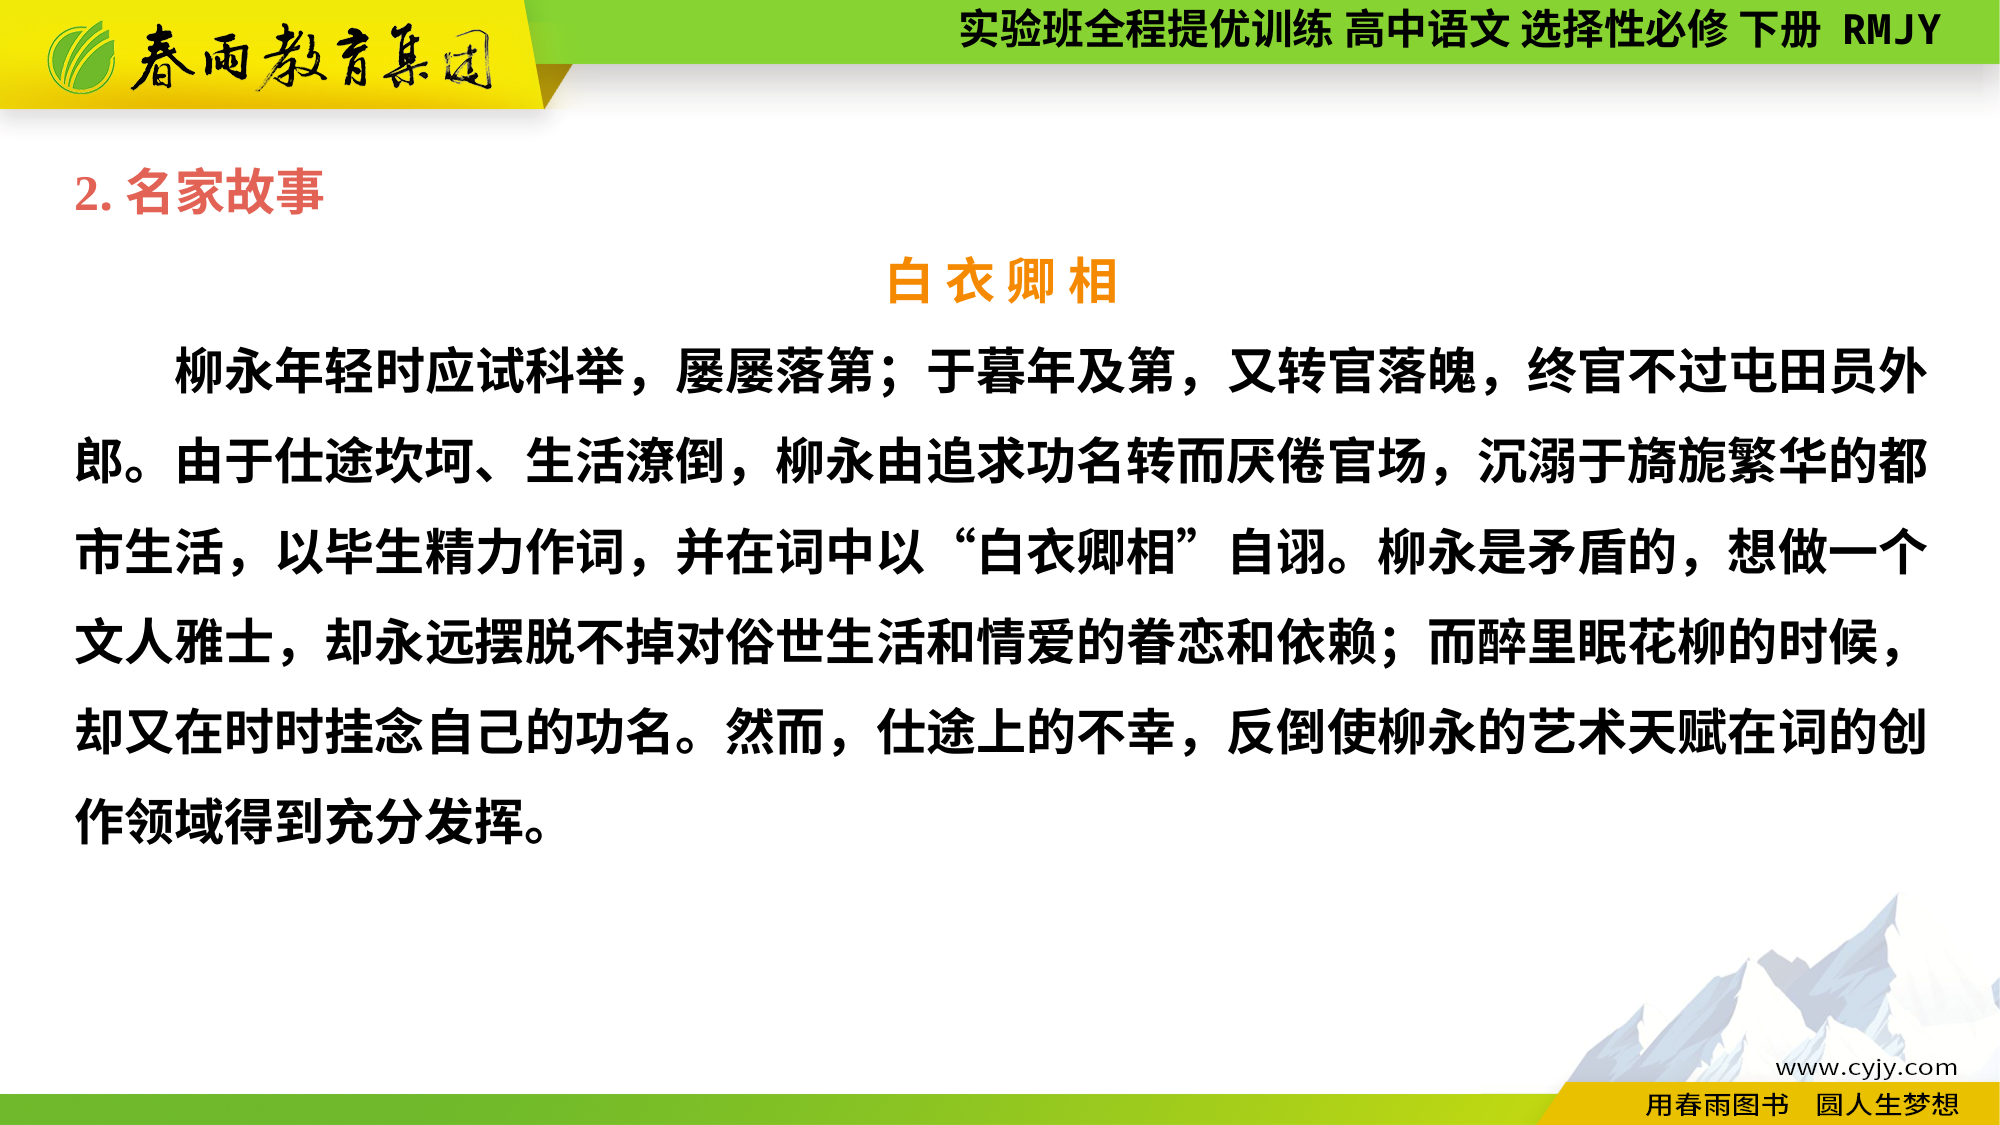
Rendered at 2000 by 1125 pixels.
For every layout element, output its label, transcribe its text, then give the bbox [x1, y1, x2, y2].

picture [0, 0, 2000, 1125]
list 2.名家故事 白 衣 卿 相 柳永年轻时应试科举，屡屡落第；于暮年及第，又转官落魄，终官不过屯田员外郎。由于仕途坎坷、生活潦倒，柳永由追求功名转而厌倦官场，沉溺于旖旎繁华的都市生活，以毕生精力作词，并在词中以“白衣卿相”自诩。柳永是矛盾的，想做一个文人雅士，却永远摆脱不掉对俗世生活和情爱的眷恋和依赖；而醉里眠花柳的时候，却又在时时挂念自己的功名。然而，仕途上的不幸，反倒使柳永的艺术天赋在词的创作领域得到充分发挥。 [59, 122, 1944, 865]
